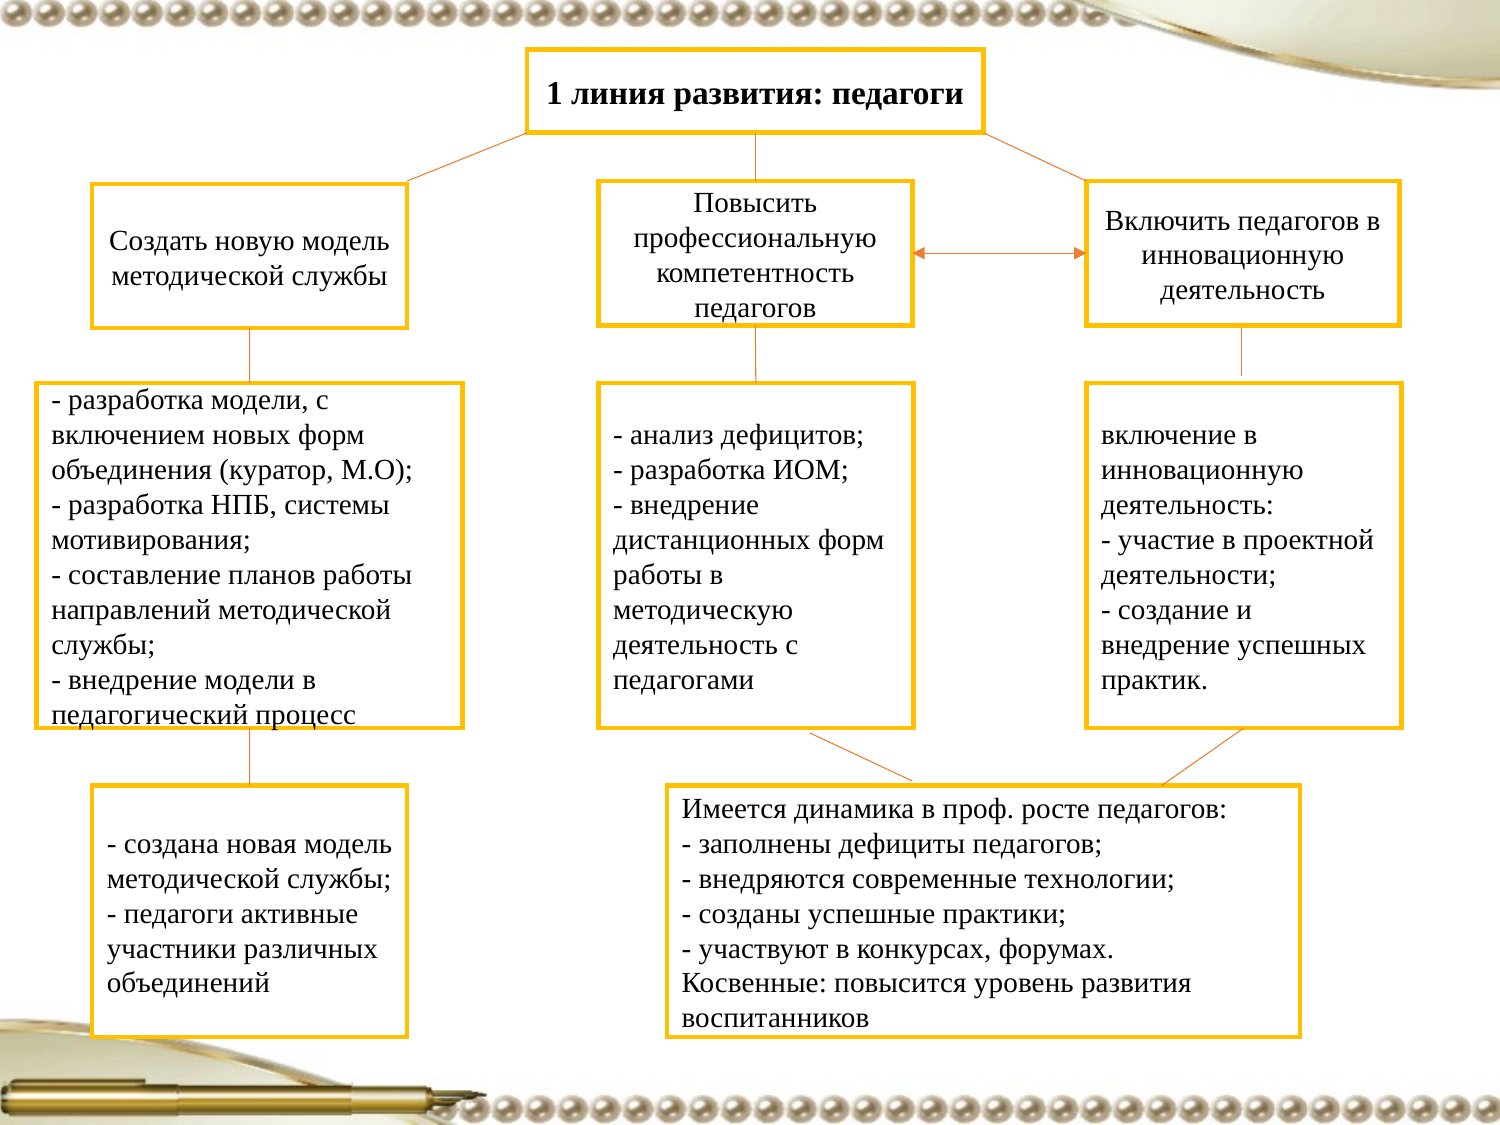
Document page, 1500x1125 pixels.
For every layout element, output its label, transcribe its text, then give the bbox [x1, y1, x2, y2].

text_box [809, 732, 913, 781]
text_box Имеется динамика в проф. росте педагогов: - заполнены дефициты педагогов; - внедряются современные технологии; - созданы успешные практики; - участвуют в конкурсах, форумах. Косвенные: повысится уровень развития воспитанников [666, 785, 1301, 1038]
text_box включение в инновационную деятельность: - участие в проектной деятельности; - создание и внедрение успешных практик. [1085, 382, 1402, 729]
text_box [407, 132, 528, 181]
text_box - анализ дефицитов; - разработка ИОМ; - внедрение дистанционных форм работы в методическую деятельность с педагогами [597, 382, 914, 729]
picture [0, 0, 1500, 1125]
text_box Повысить профессиональную компетентность педагогов [597, 180, 913, 326]
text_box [1161, 727, 1244, 786]
text_box - создана новая модель методической службы; - педагоги активные участники различных объединений [91, 785, 408, 1038]
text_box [983, 132, 1087, 181]
text_box - разработка модели, с включением новых форм объединения (куратор, М.О); - разработка НПБ, системы мотивирования; - составление планов работы направлений методической службы; - внедрение модели в педагогический процесс [35, 382, 464, 729]
text_box Включить педагогов в инновационную деятельность [1085, 180, 1400, 326]
text_box Создать новую модель методической службы [91, 183, 408, 329]
text_box 1 линия развития: педагоги [526, 48, 985, 134]
